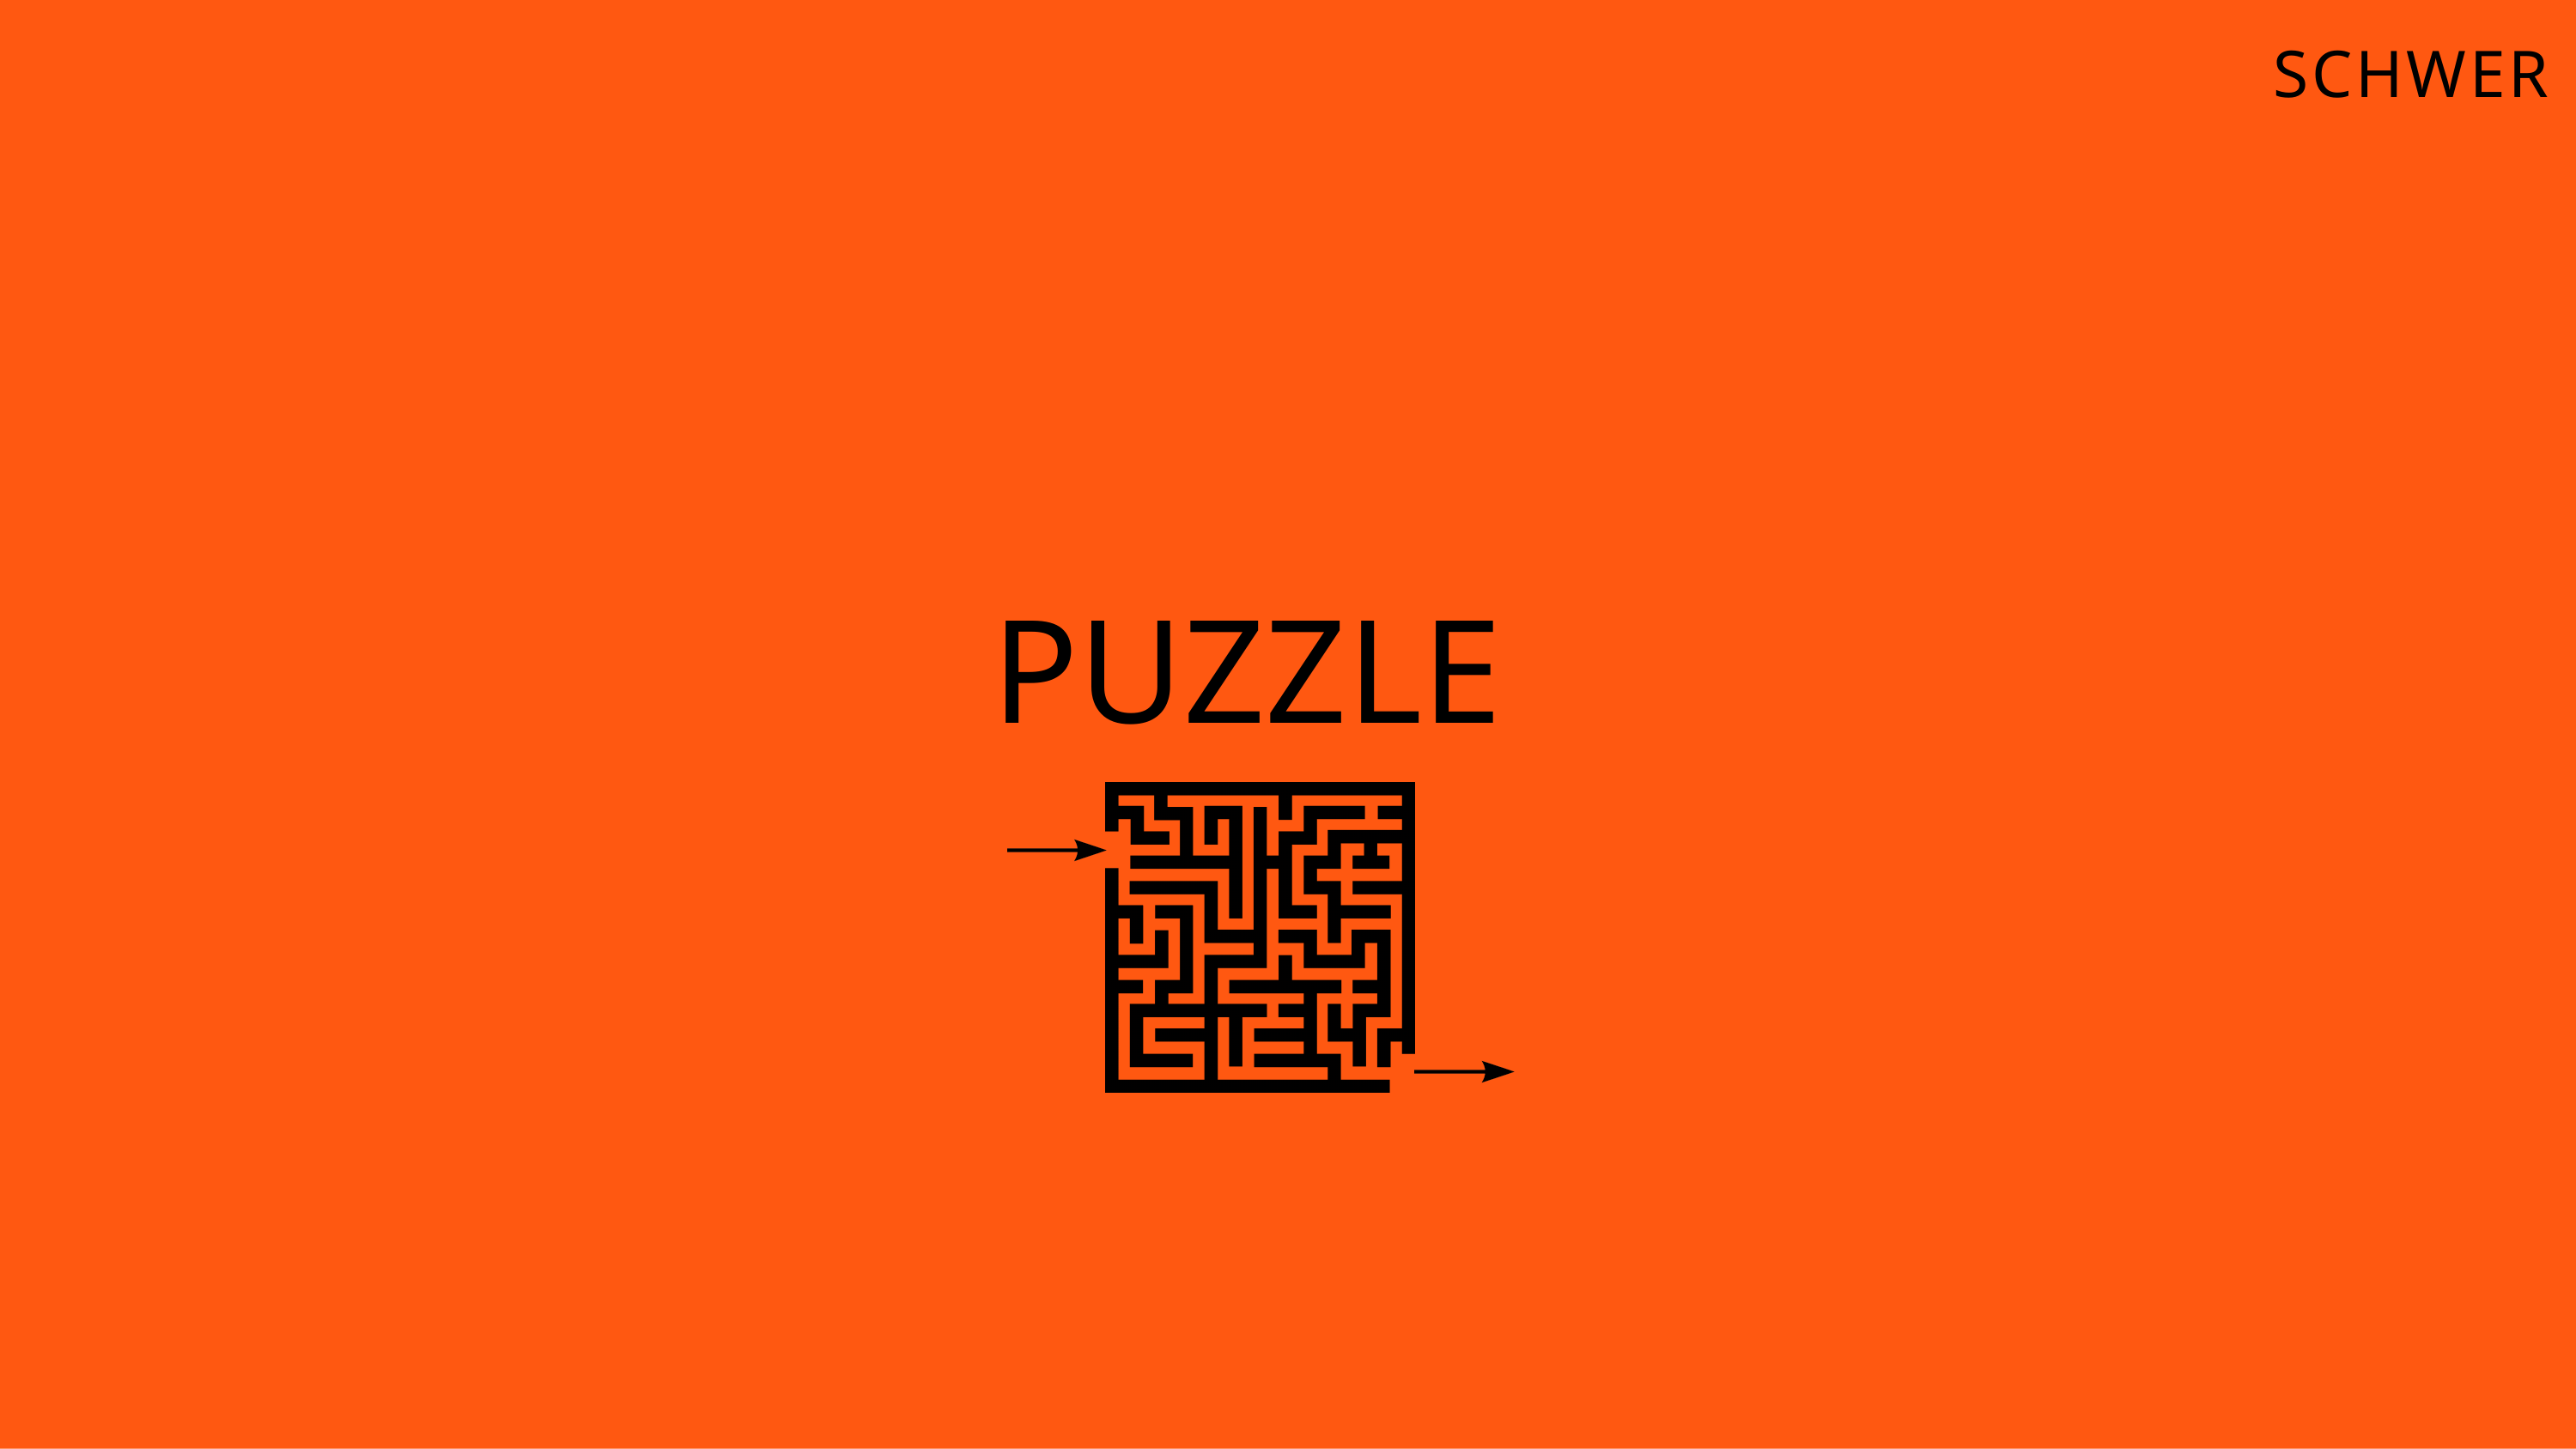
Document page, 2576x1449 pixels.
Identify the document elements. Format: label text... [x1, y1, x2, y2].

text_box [1007, 782, 1515, 1093]
text_box PUZZLE [992, 609, 1515, 752]
text_box SCHWER [2273, 39, 2570, 111]
